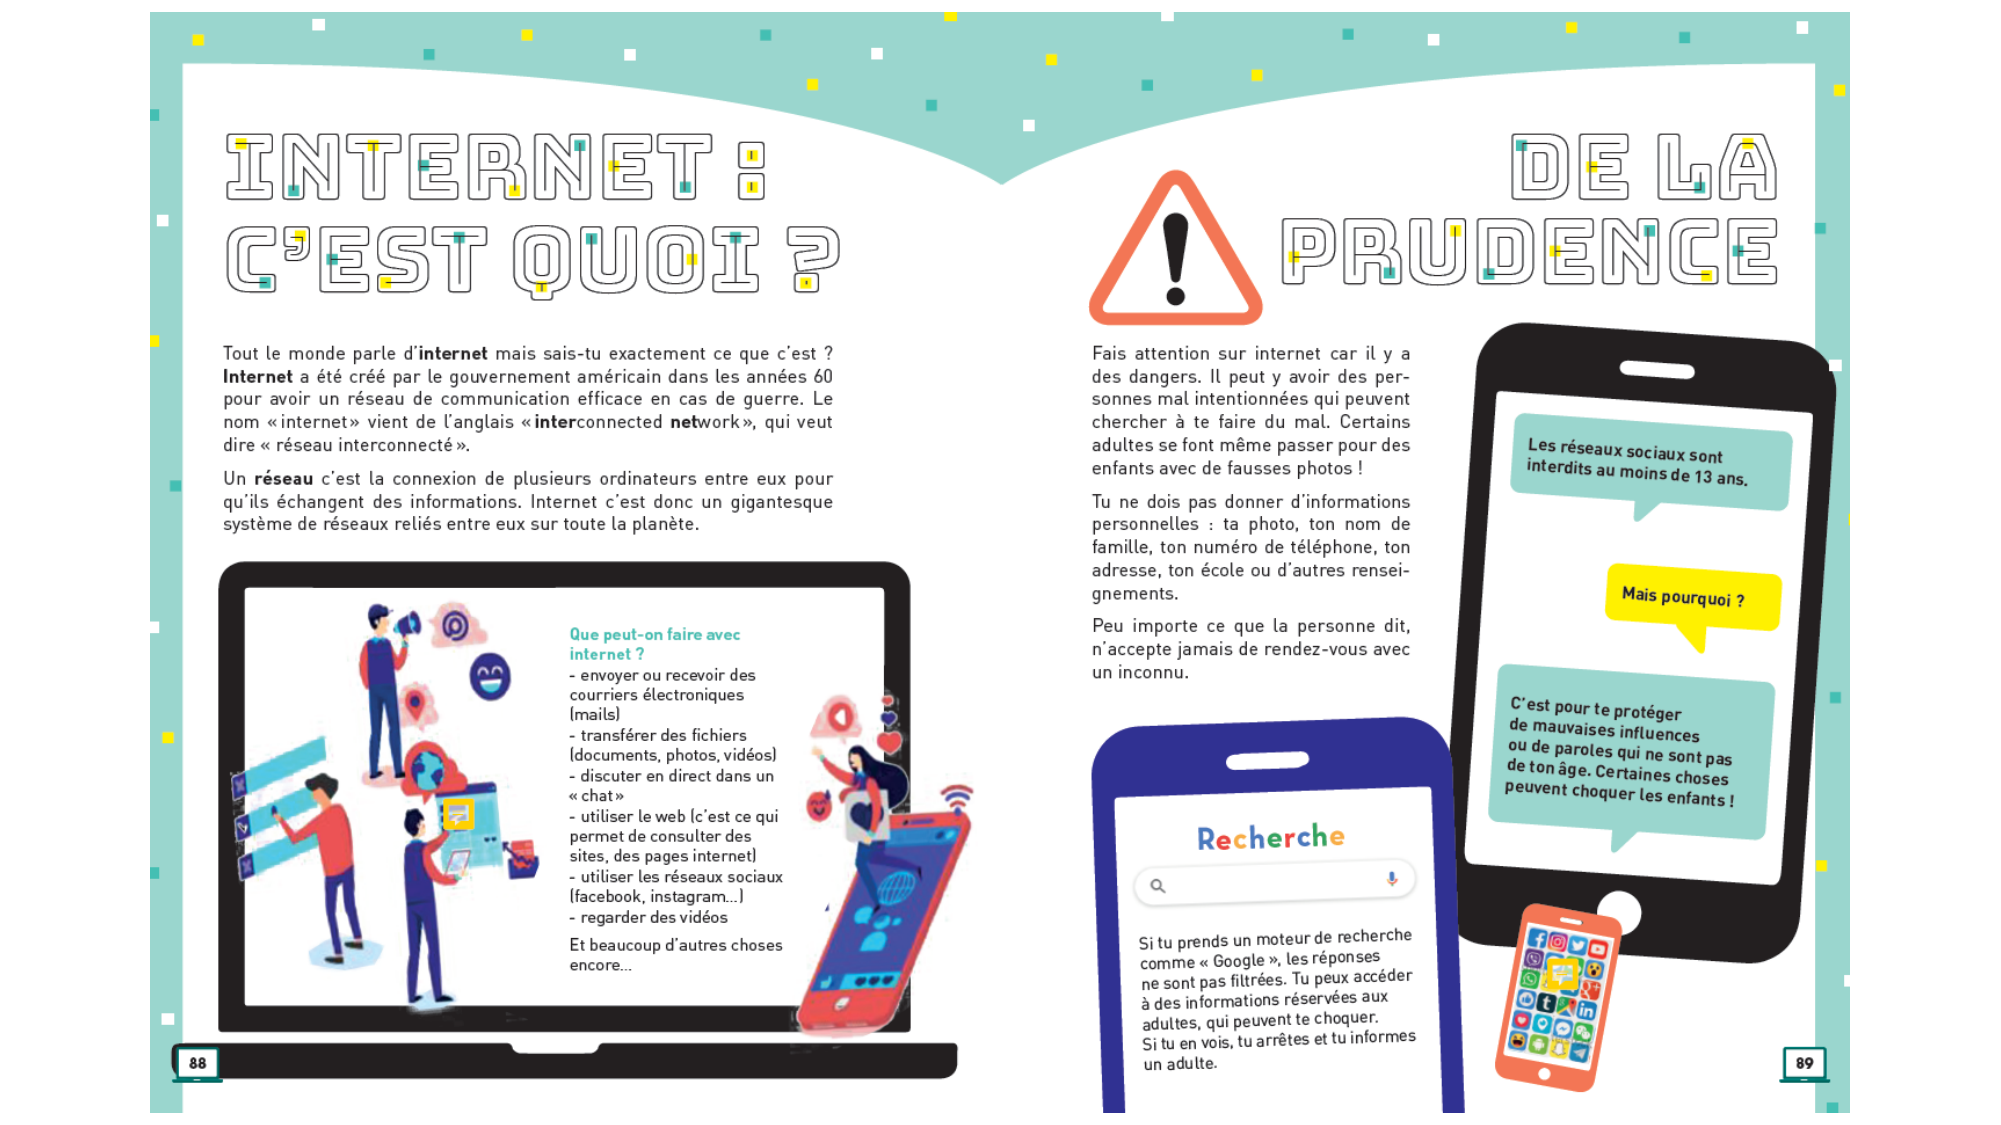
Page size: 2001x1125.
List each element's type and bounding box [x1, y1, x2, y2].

picture [150, 12, 1850, 1113]
